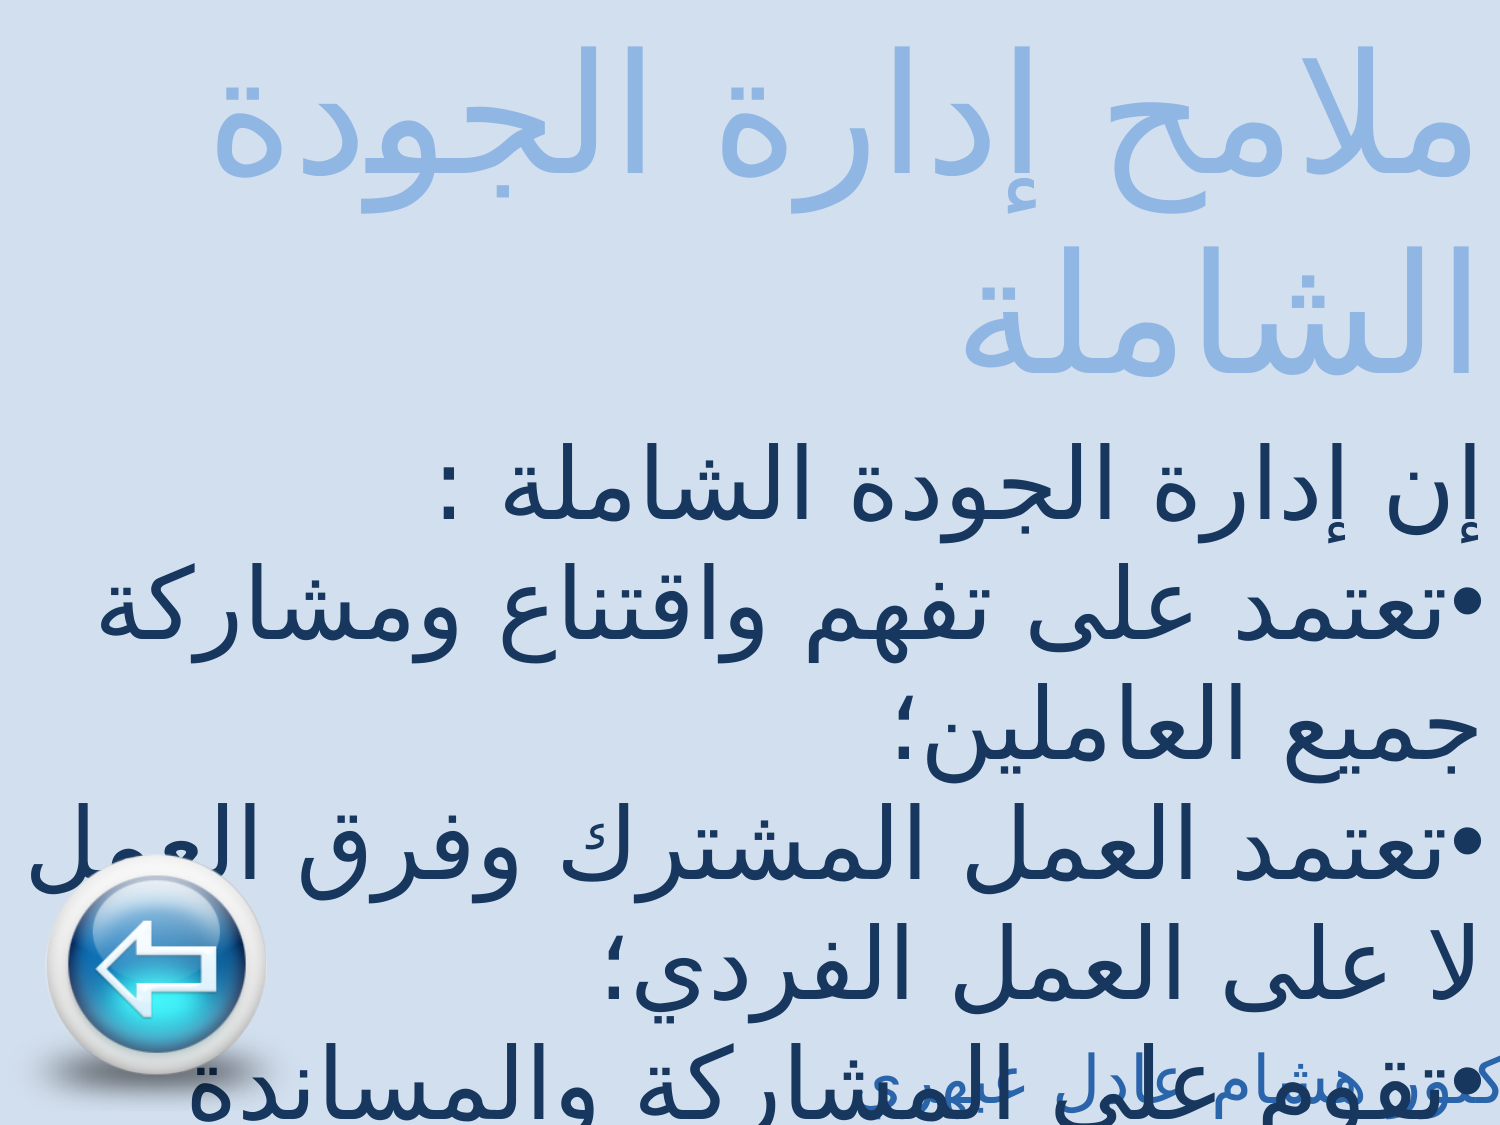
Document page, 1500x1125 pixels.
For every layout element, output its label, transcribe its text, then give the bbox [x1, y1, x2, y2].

picture [0, 812, 313, 1125]
text_box ملامح إدارة الجودة الشاملة [0, 0, 1500, 415]
text_box إن إدارة الجودة الشاملة : تعتمد على تفهم واقتناع ومشاركة جميع العاملين؛ تعتمد العمل المشترك وفرق العمل لا على العمل الفردي؛ تقوم على المشاركة والمساندة والتواصل الإيجابي بين مستويات المؤسسة الإدارية المختلفة؛ [0, 415, 1500, 1125]
